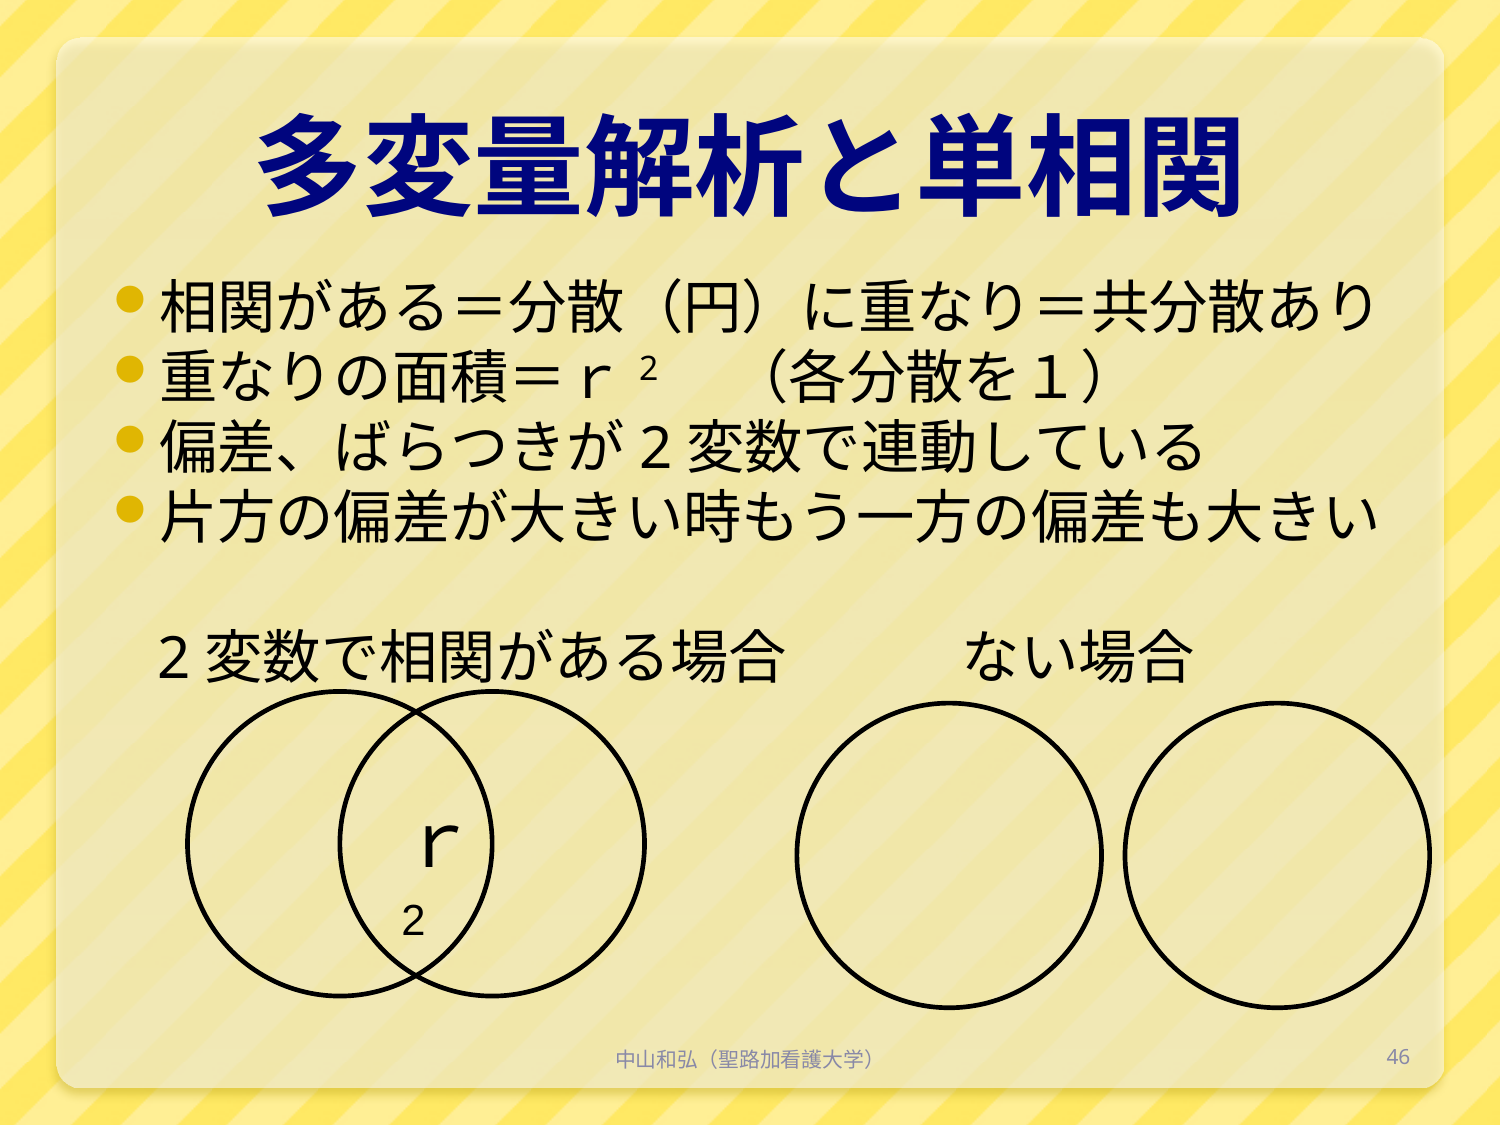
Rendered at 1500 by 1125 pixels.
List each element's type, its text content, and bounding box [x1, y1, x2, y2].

text_box [795, 702, 1103, 1009]
list 相関がある＝分散（円）に重なり＝共分散あり 重なりの面積＝ｒ2 （各分散を１） 偏差、ばらつきが2変数で連動している 片方の偏差が大きい時もう一方の偏差も大きい 2変数で相関がある場合 ない場合 [75, 262, 1425, 1005]
text_box ｒ2 [0, 0, 1500, 1125]
text_box [186, 690, 415, 998]
footer 中山和弘（聖路加看護大学） [512, 1019, 988, 1080]
title 多変量解析と単相関 [75, 50, 1425, 238]
text_box [338, 690, 646, 998]
slide_number 46 [1074, 1019, 1425, 1080]
text_box [1123, 702, 1431, 1009]
